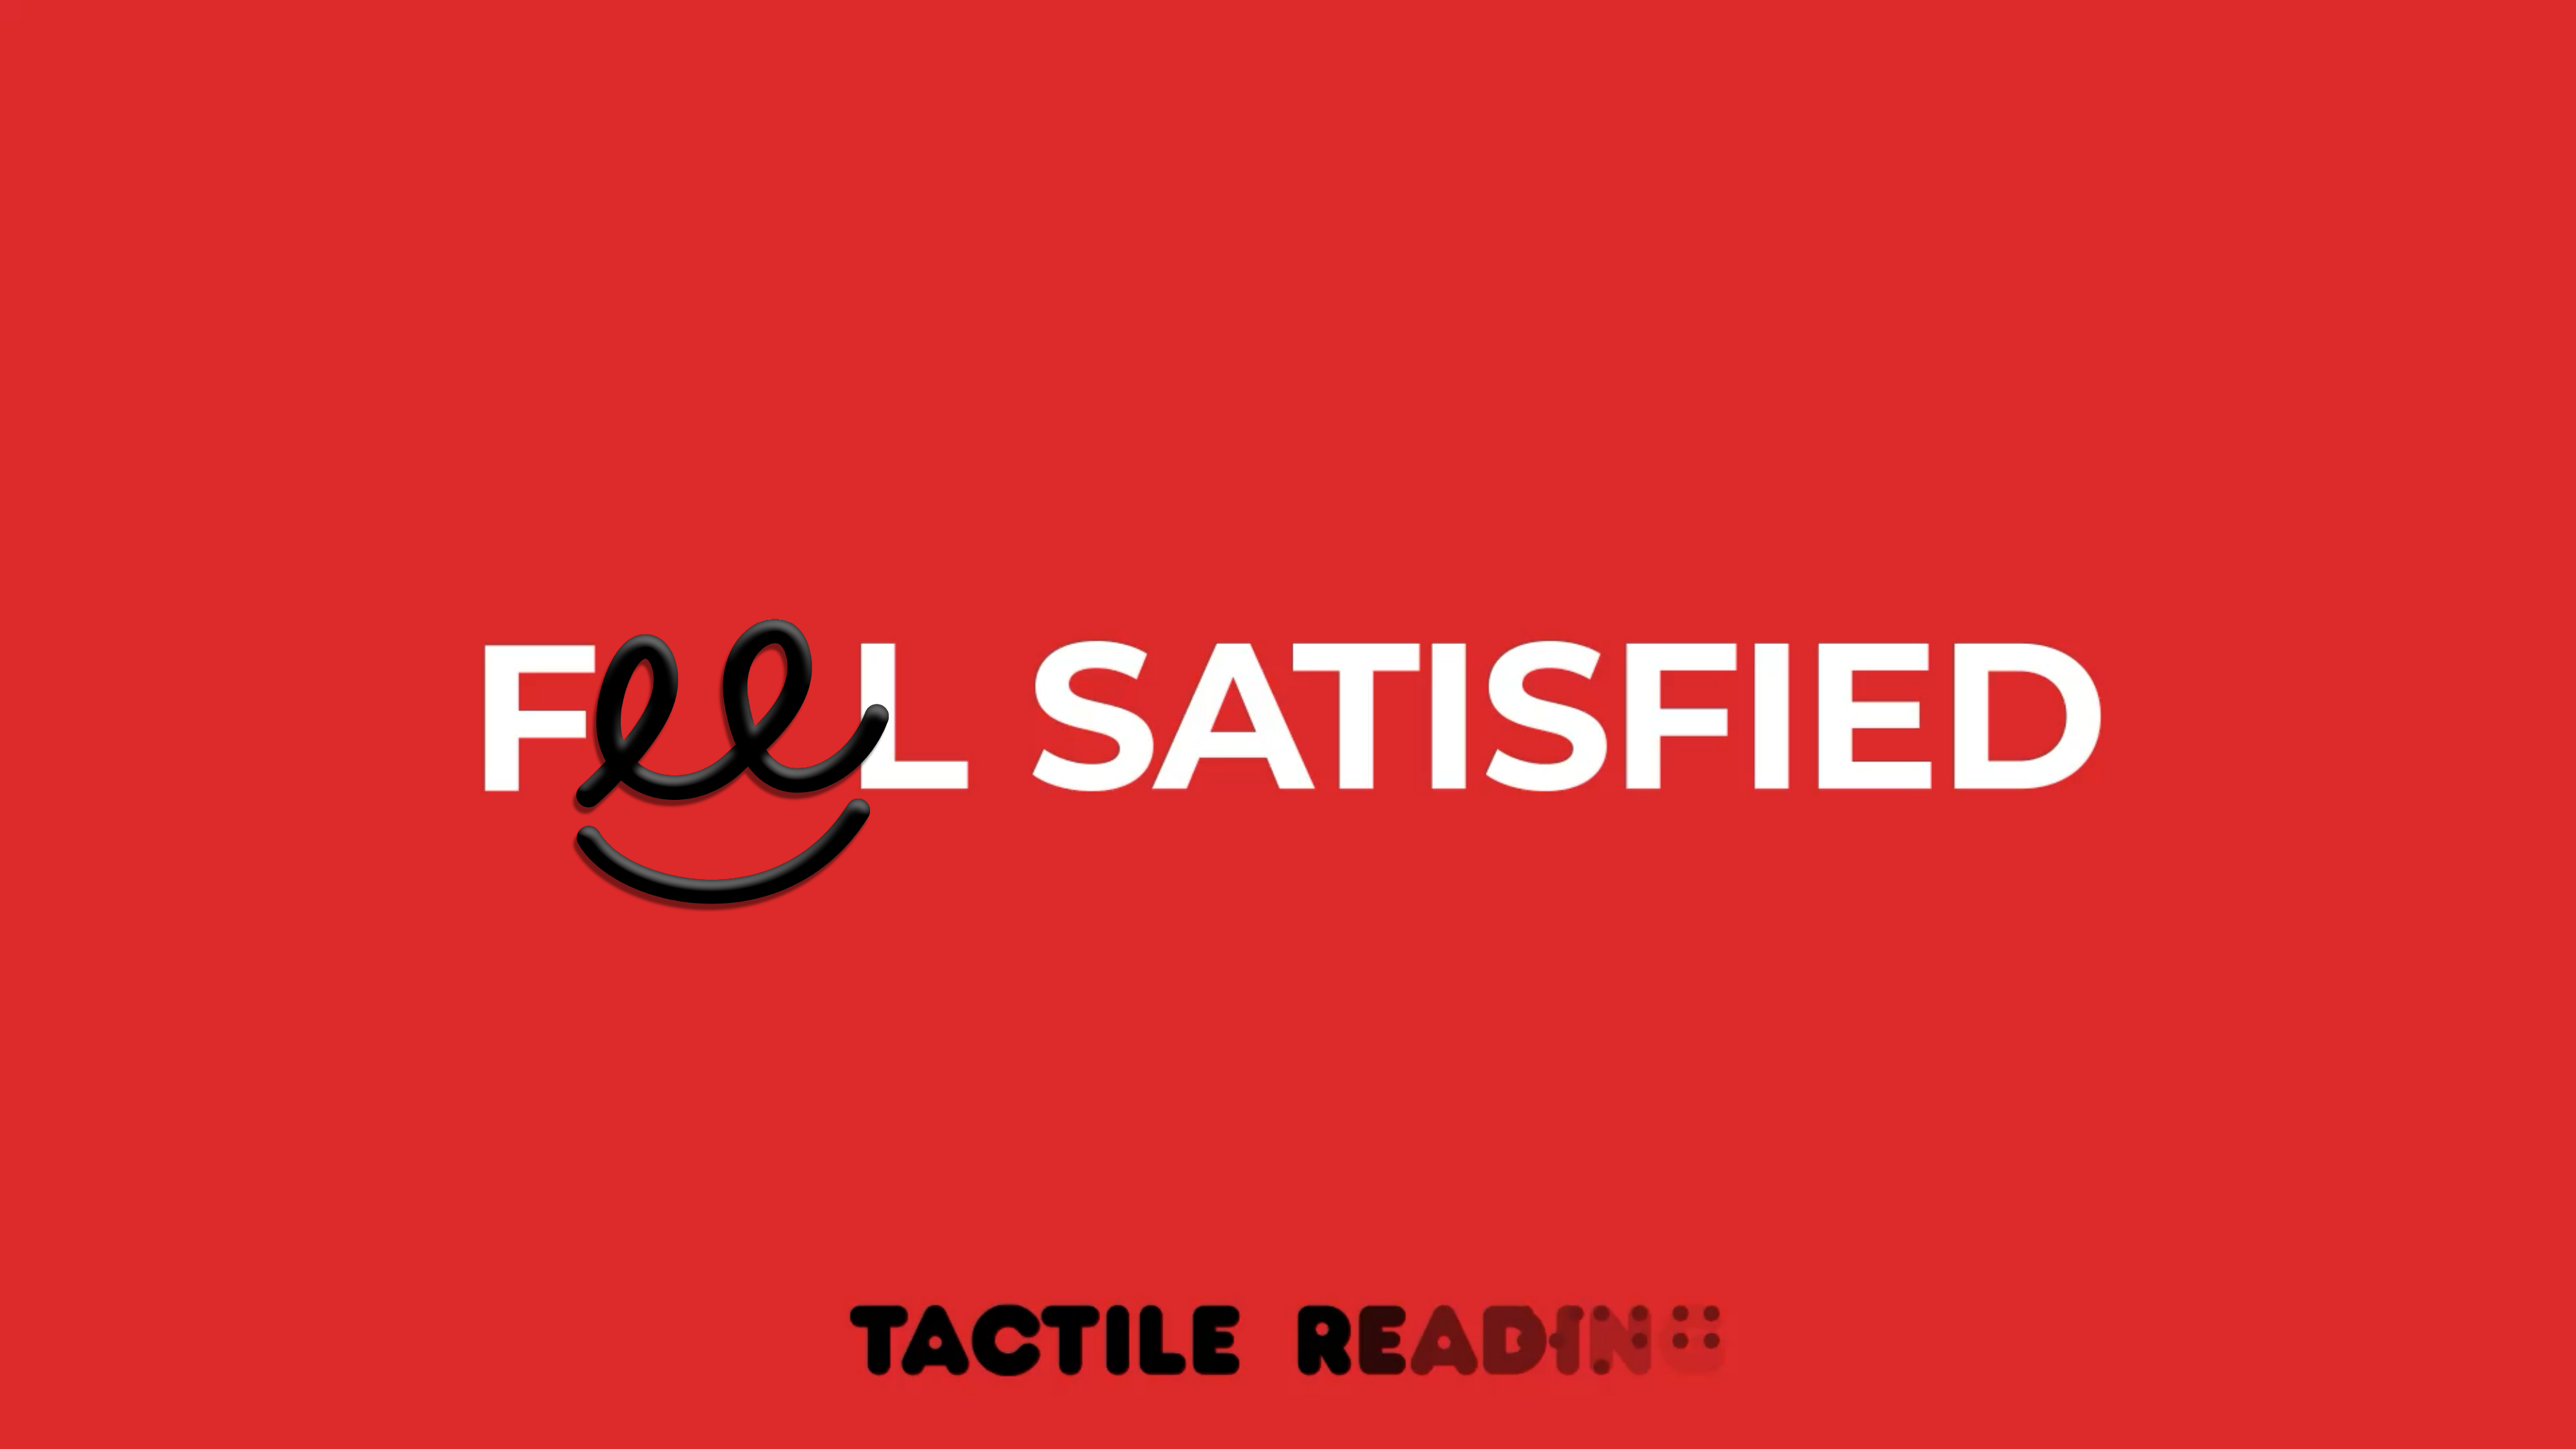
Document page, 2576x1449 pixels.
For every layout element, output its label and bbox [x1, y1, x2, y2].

text_box [0, 0, 2576, 1449]
picture [526, 573, 939, 950]
